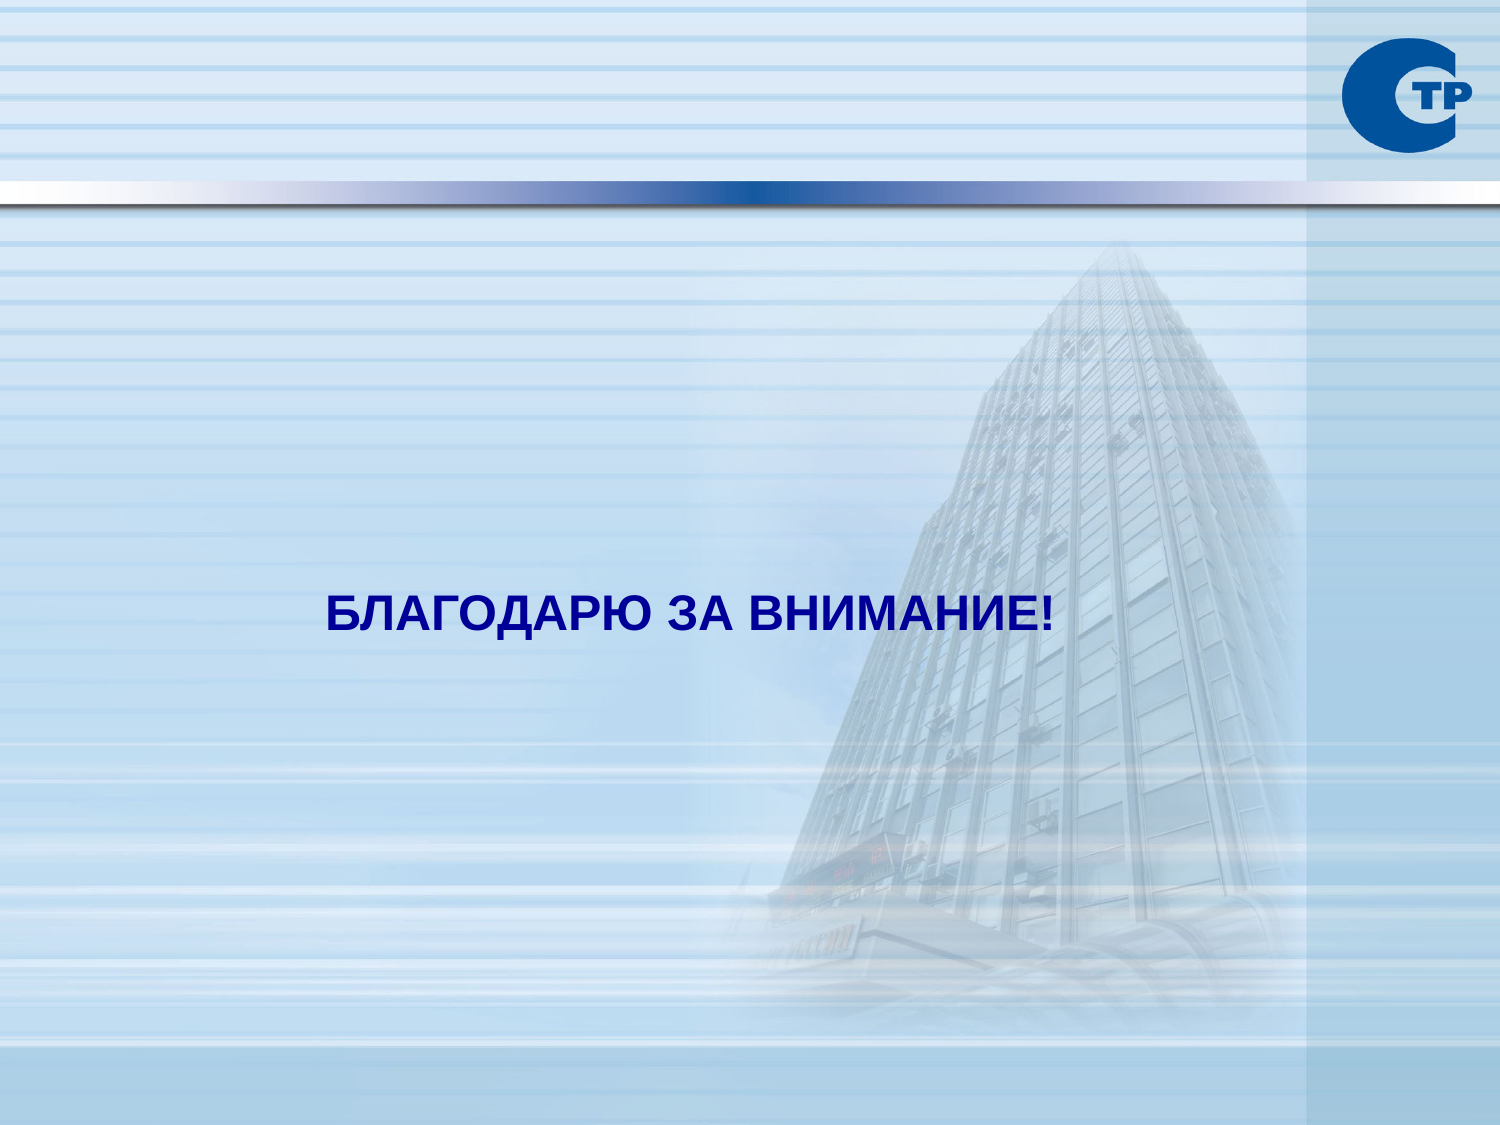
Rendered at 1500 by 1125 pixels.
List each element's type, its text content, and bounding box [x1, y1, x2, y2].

picture [0, 0, 1500, 1125]
text_box БЛАГОДАРЮ ЗА ВНИМАНИЕ! [171, 492, 1211, 695]
